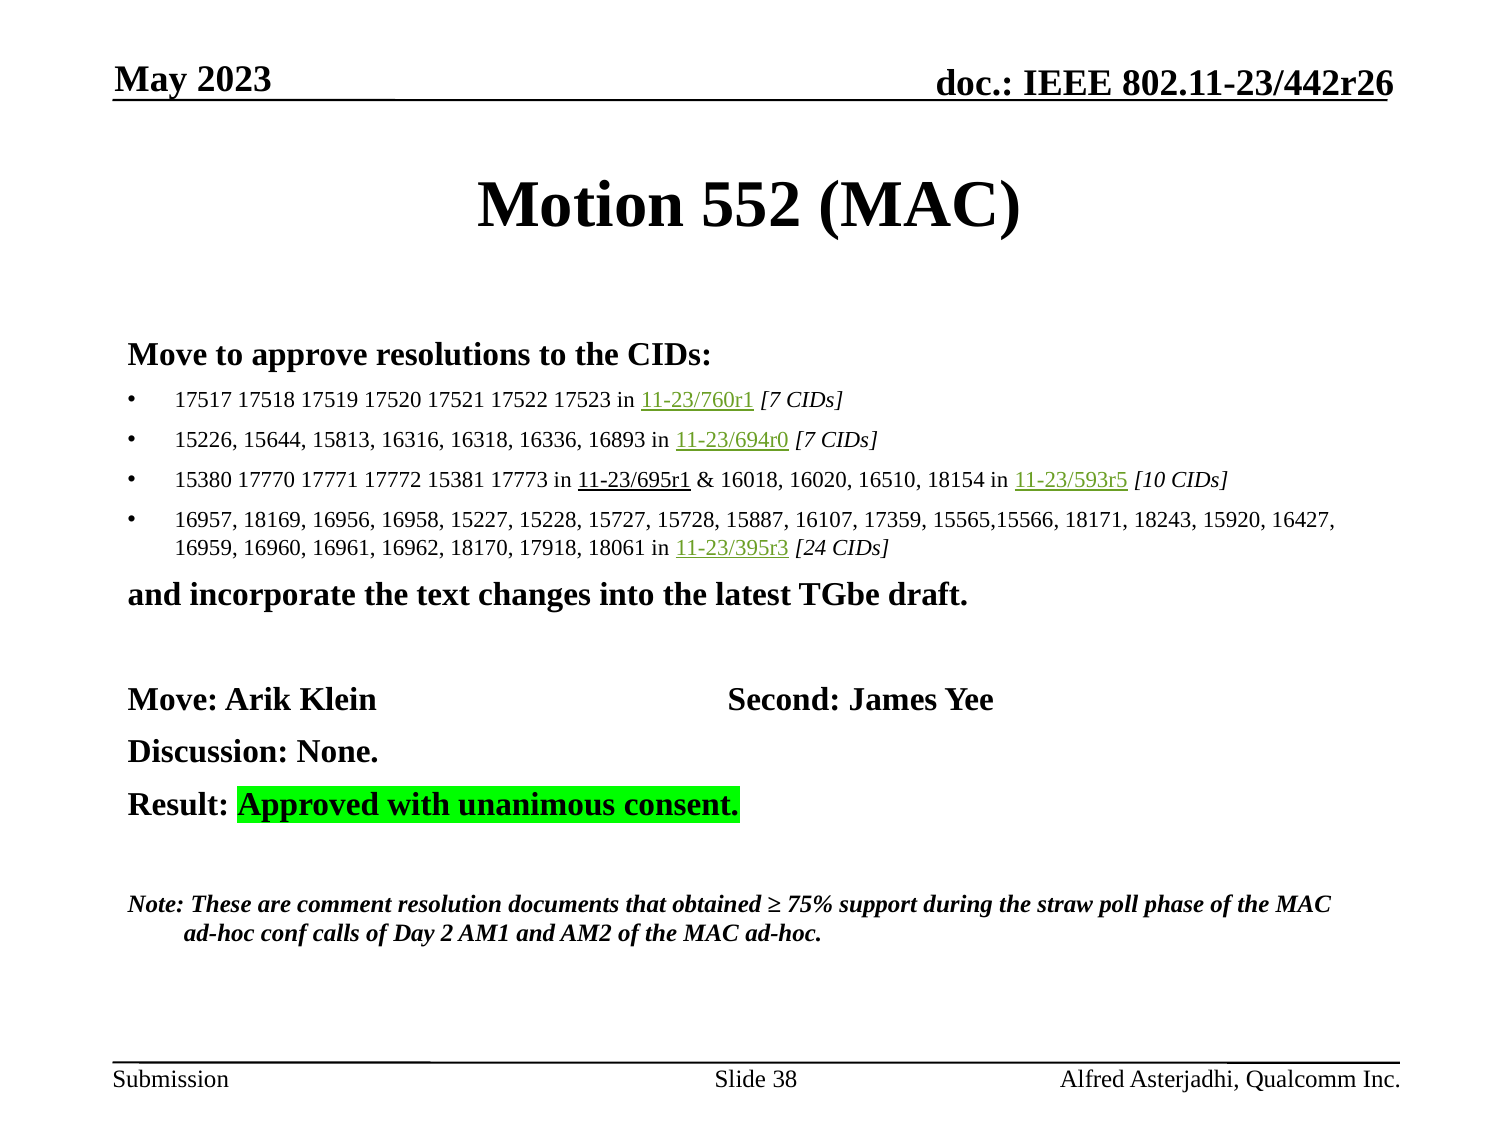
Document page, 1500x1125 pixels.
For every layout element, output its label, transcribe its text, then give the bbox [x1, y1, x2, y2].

footer Alfred Asterjadhi, Qualcomm Inc. [878, 1061, 1402, 1093]
slide_number Slide 38 [712, 1061, 800, 1123]
title Motion 552 (MAC) [112, 112, 1388, 288]
list Move to approve resolutions to the CIDs: 17517 17518 17519 17520 17521 17522 17523 in 11-23/760r1 [7 CIDs] 15226, 15644, 15813, 16316, 16318, 16336, 16893 in 11-23/694r0 [7 CIDs] 15380 17770 17771 17772 15381 17773 in 11-23/695r1 & 16018, 16020, 16510, 18154 in 11-23/593r5 [10 CIDs] 16957, 18169, 16956, 16958, 15227, 15228, 15727, 15728, 15887, 16107, 17359, 15565,15566, 18171, 18243, 15920, 16427, 16959, 16960, 16961, 16962, 18170, 17918, 18061 in 11-23/395r3 [24 CIDs] and incorporate the text changes into the latest TGbe draft. Move: Arik Klein Second: James Yee Discussion: None. Result: Approved with unanimous consent. Note: These are comment resolution documents that obtained ≥ 75% support during the straw poll phase of the MAC ad-hoc conf calls of Day 2 AM1 and AM2 of the MAC ad-hoc. [112, 324, 1388, 1063]
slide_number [114, 54, 423, 100]
